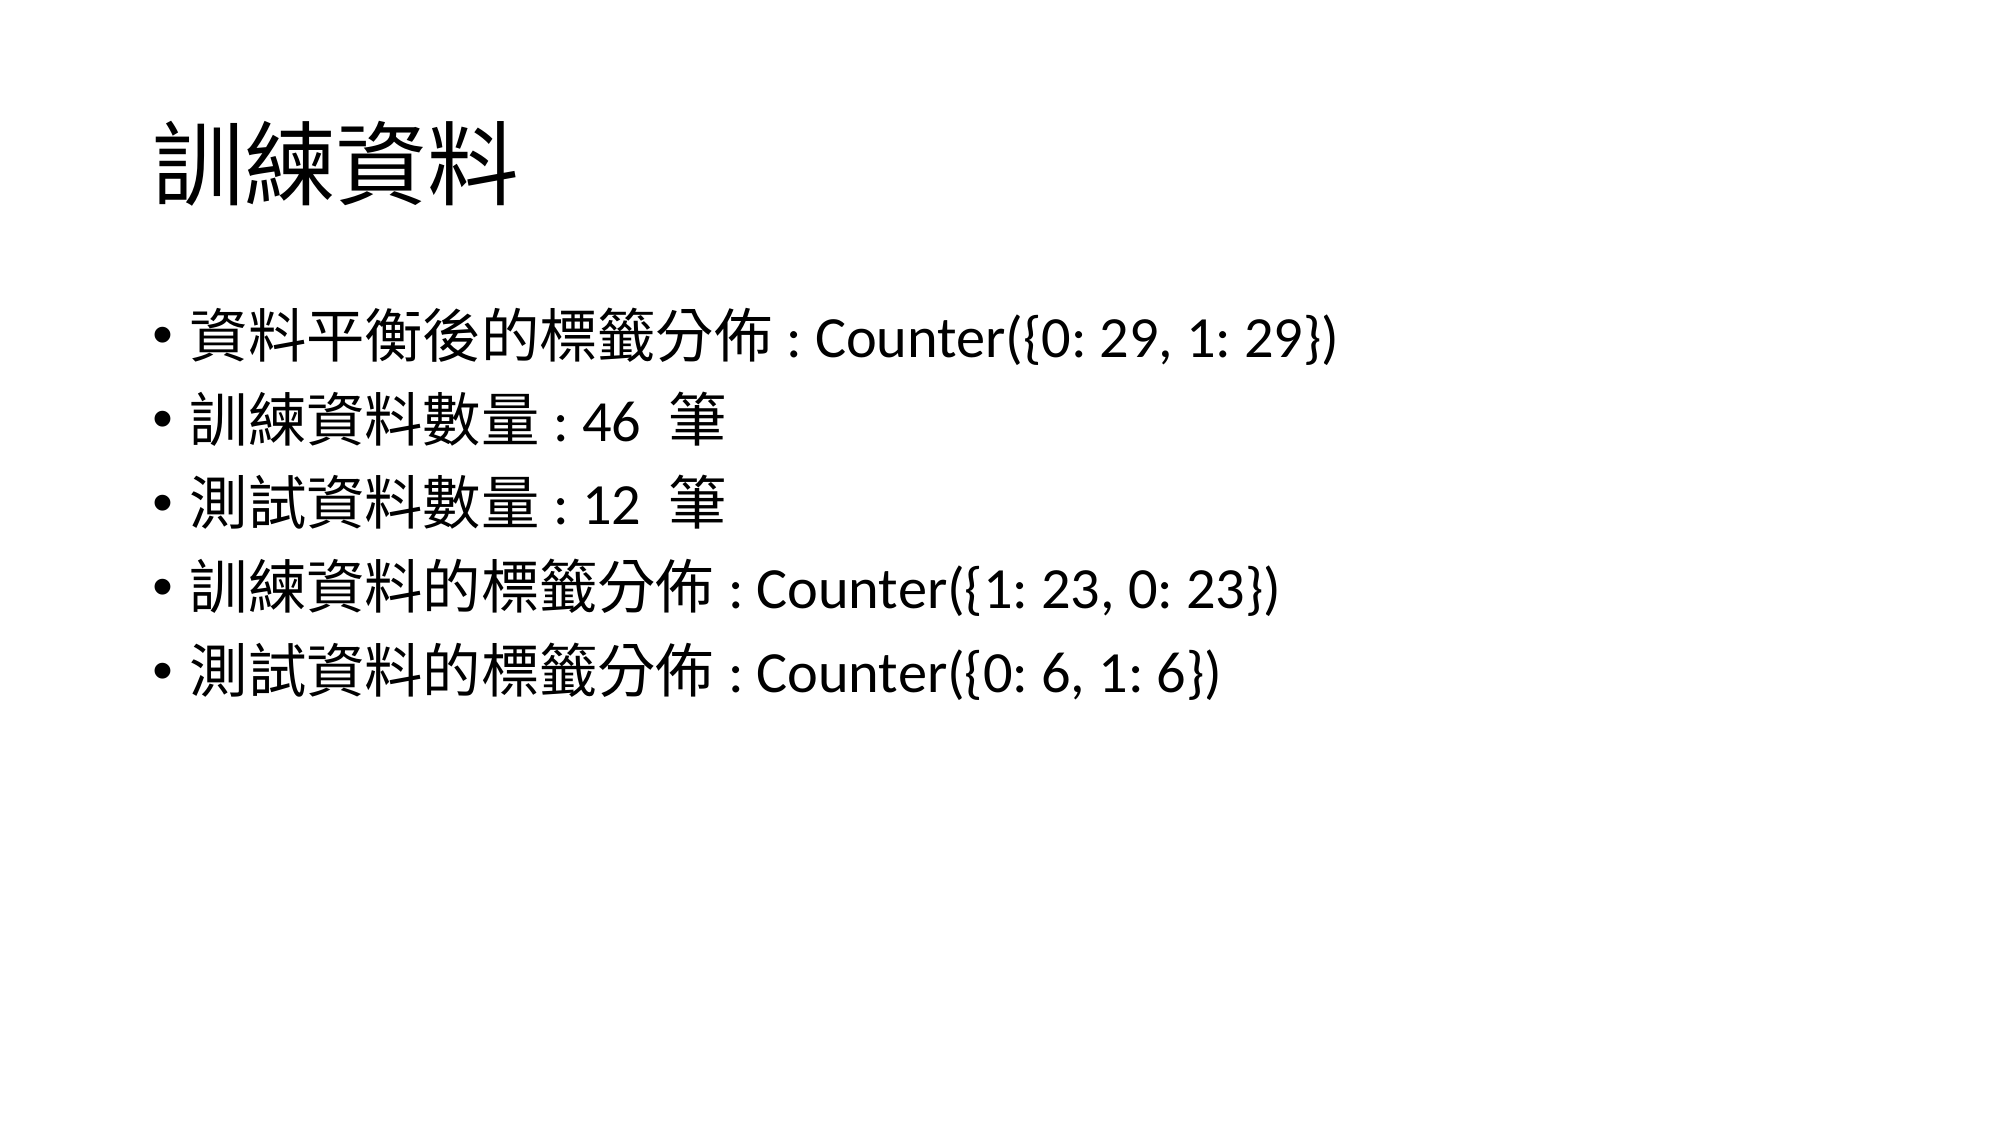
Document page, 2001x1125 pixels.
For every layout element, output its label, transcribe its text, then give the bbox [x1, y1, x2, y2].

title 訓練資料 [137, 59, 1863, 278]
list 資料平衡後的標籤分佈: Counter({0: 29, 1: 29}) 訓練資料數量: 46 筆 測試資料數量: 12 筆 訓練資料的標籤分佈: Counter({1: 23, 0: 23}) 測試資料的標籤分佈: Counter({0: 6, 1: 6}) [137, 299, 1863, 1014]
